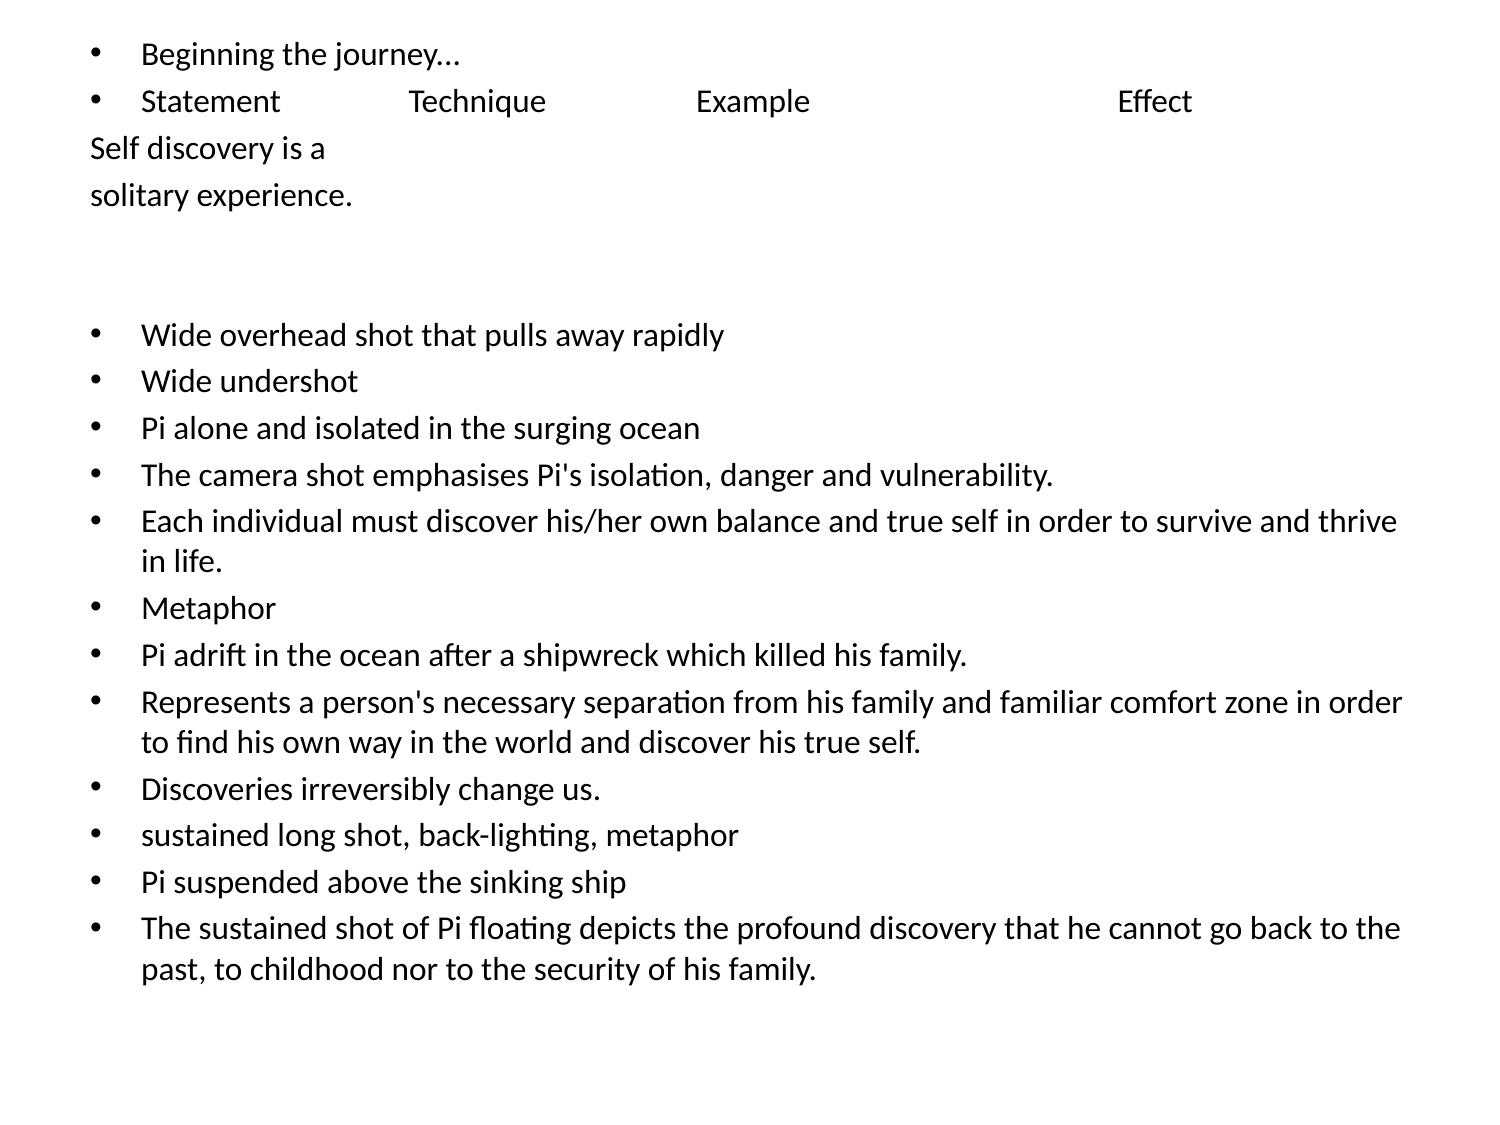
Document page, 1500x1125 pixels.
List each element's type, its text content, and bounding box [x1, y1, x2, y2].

list Beginning the journey... Statement Technique Example Effect Self discovery is a solitary experience. Wide overhead shot that pulls away rapidly Wide undershot Pi alone and isolated in the surging ocean The camera shot emphasises Pi's isolation, danger and vulnerability. Each individual must discover his/her own balance and true self in order to survive and thrive in life. Metaphor Pi adrift in the ocean after a shipwreck which killed his family. Represents a person's necessary separation from his family and familiar comfort zone in order to find his own way in the world and discover his true self. Discoveries irreversibly change us. sustained long shot, back-lighting, metaphor Pi suspended above the sinking ship The sustained shot of Pi floating depicts the profound discovery that he cannot go back to the past, to childhood nor to the security of his family. [75, 24, 1425, 1005]
